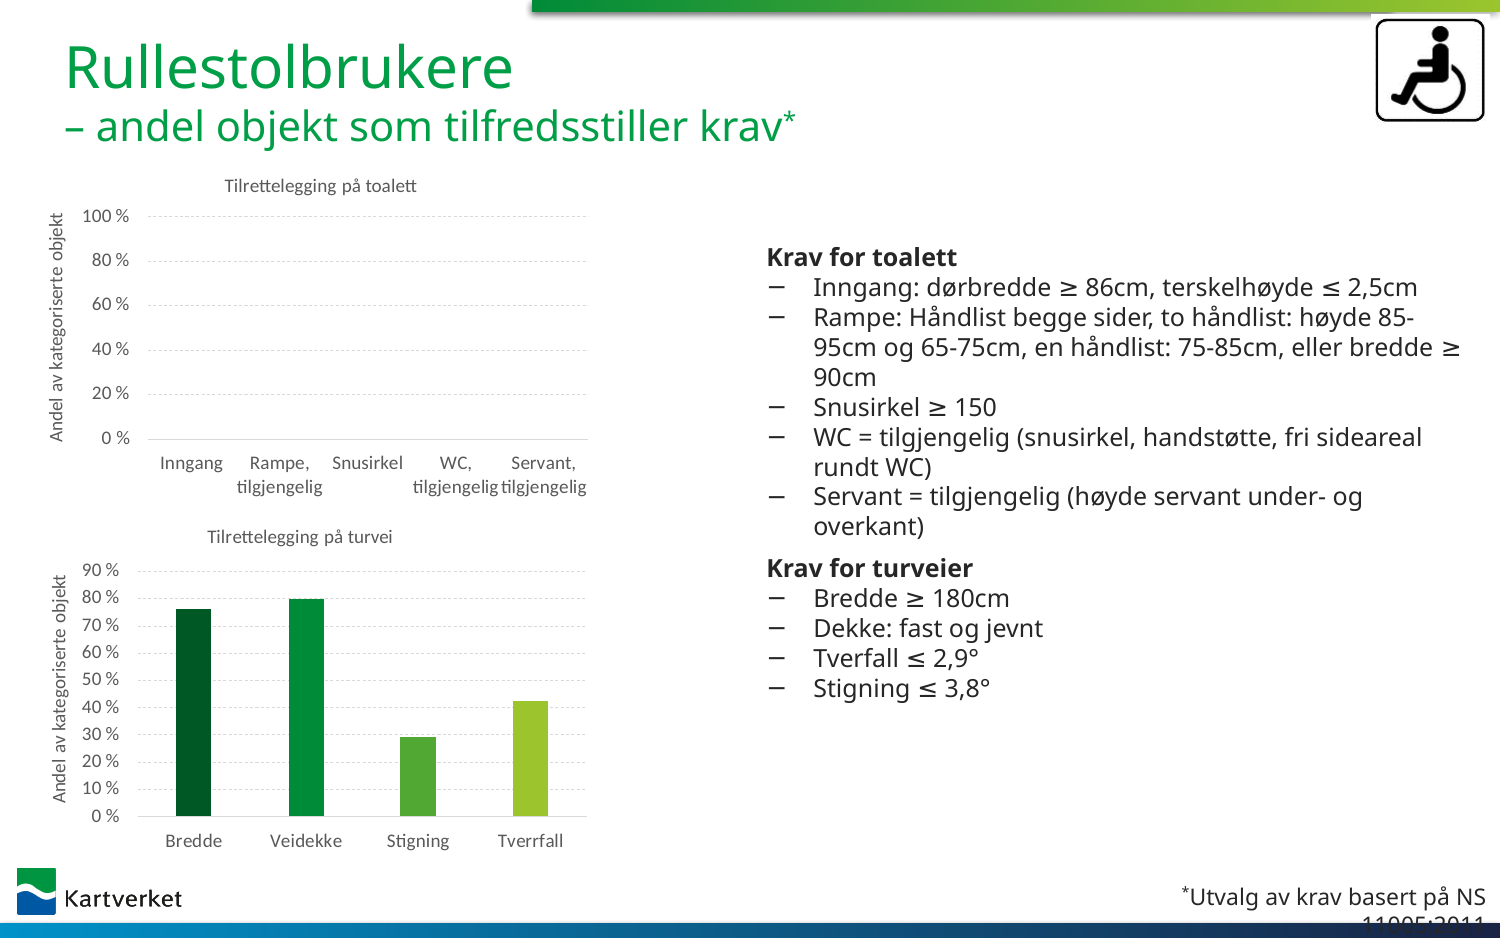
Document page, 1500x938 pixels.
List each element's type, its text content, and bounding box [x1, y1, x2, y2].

text_box *Utvalg av krav basert på NS 11005:2011 [1068, 873, 1500, 938]
text_box Krav for turveier Bredde ≥ 180cm Dekke: fast og jevnt Tverfall ≤ 2,9° Stigning ≤ 3,8° [751, 545, 1483, 710]
text_box Krav for toalett Inngang: dørbredde ≥ 86cm, terskelhøyde ≤ 2,5cm Rampe: Håndlist begge sider, to håndlist: høyde 85-95cm og 65-75cm, en håndlist: 75-85cm, eller bredde ≥ 90cm Snusirkel ≥ 150 WC = tilgjengelig (snusirkel, handstøtte, fri sideareal rundt WC) Servant = tilgjengelig (høyde servant under- og overkant) [751, 234, 1483, 545]
text_box Rullestolbrukere – andel objekt som tilfredsstiller krav* [49, 14, 1431, 158]
picture [1371, 13, 1491, 127]
picture [41, 520, 598, 859]
picture [41, 166, 599, 505]
